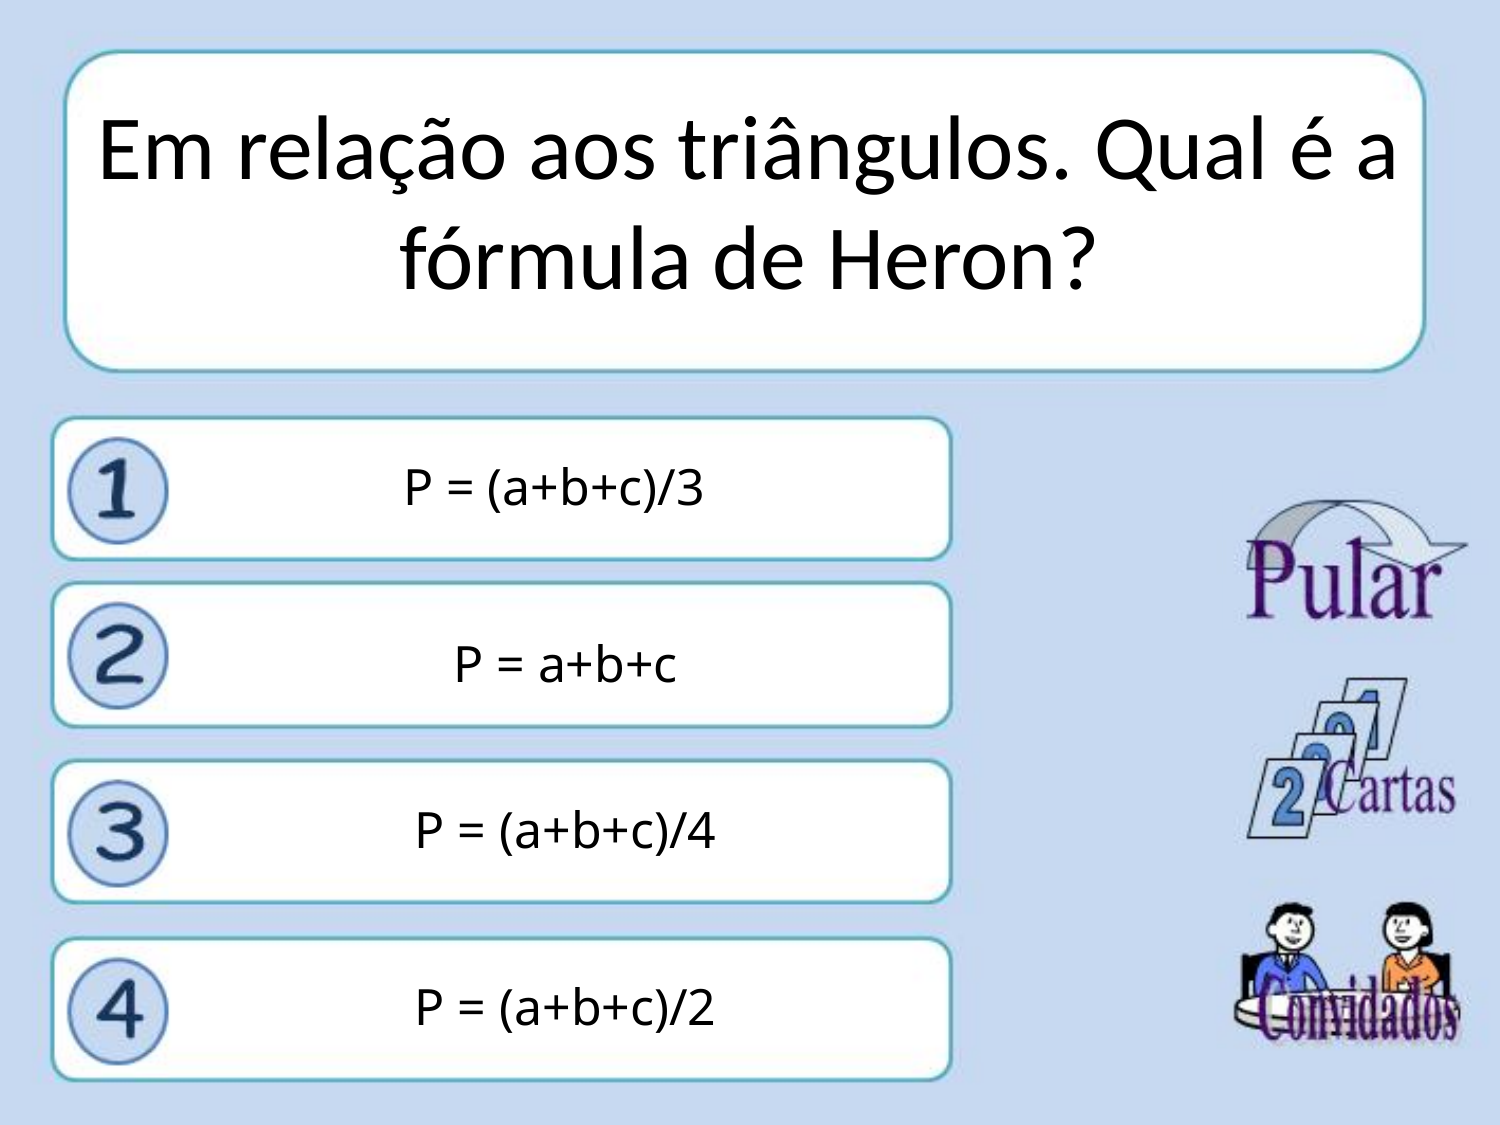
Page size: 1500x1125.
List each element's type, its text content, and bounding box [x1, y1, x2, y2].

picture [0, 0, 1500, 1125]
text_box . . [1222, 479, 1471, 630]
text_box P = (a+b+c)/2 [194, 940, 937, 1071]
text_box P = (a+b+c)/4 [194, 763, 937, 894]
title Em relação aos triângulos. Qual é a fórmula de Heron? [74, 44, 1426, 351]
text_box P = (a+b+c)/3 [183, 420, 925, 551]
text_box P = a+b+c [194, 597, 937, 728]
